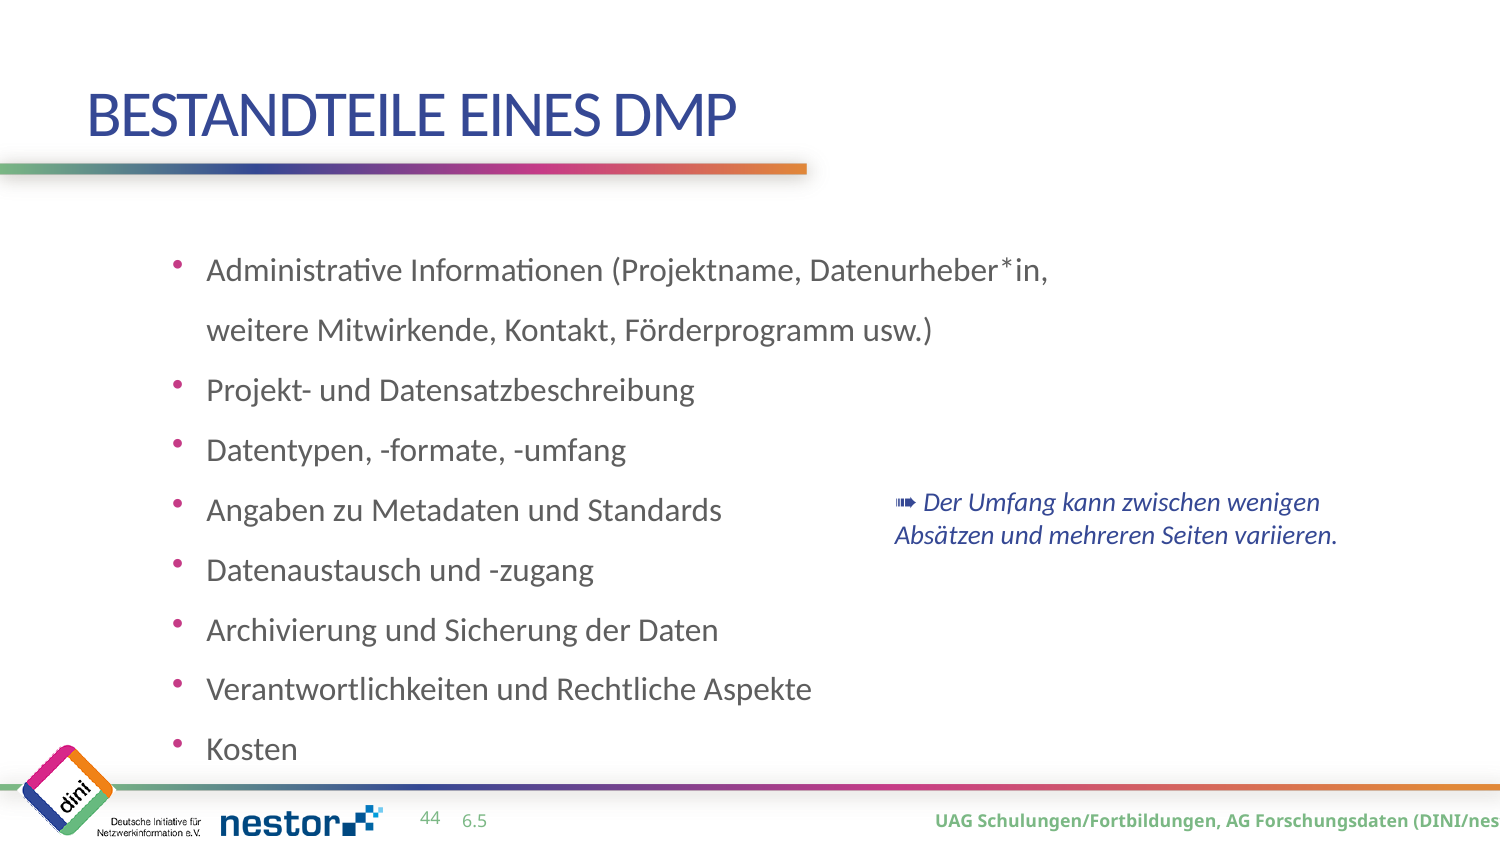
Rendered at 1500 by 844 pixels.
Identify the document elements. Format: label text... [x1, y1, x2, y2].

slide_number 43 [406, 801, 454, 841]
picture [0, 138, 837, 204]
text_box 6.5 [433, 801, 502, 838]
picture [0, 731, 1500, 844]
title Bestandteile eines DMP [77, 61, 1423, 158]
picture [1423, 817, 1428, 825]
list Administrative Informationen (Projektname, Datenurheber*in, weitere Mitwirkende, Kontakt, Förderprogramm usw.) Projekt- und Datensatzbeschreibung Datentypen, -formate, -umfang Angaben zu Metadaten und Standards Datenaustausch und -zugang Archivierung und Sicherung der Daten Verantwortlichkeiten und Rechtliche Aspekte Kosten [157, 221, 1432, 788]
text_box ➠ Der Umfang kann zwischen wenigen Absätzen und mehreren Seiten variieren. [891, 481, 1412, 553]
picture [1280, 819, 1289, 825]
